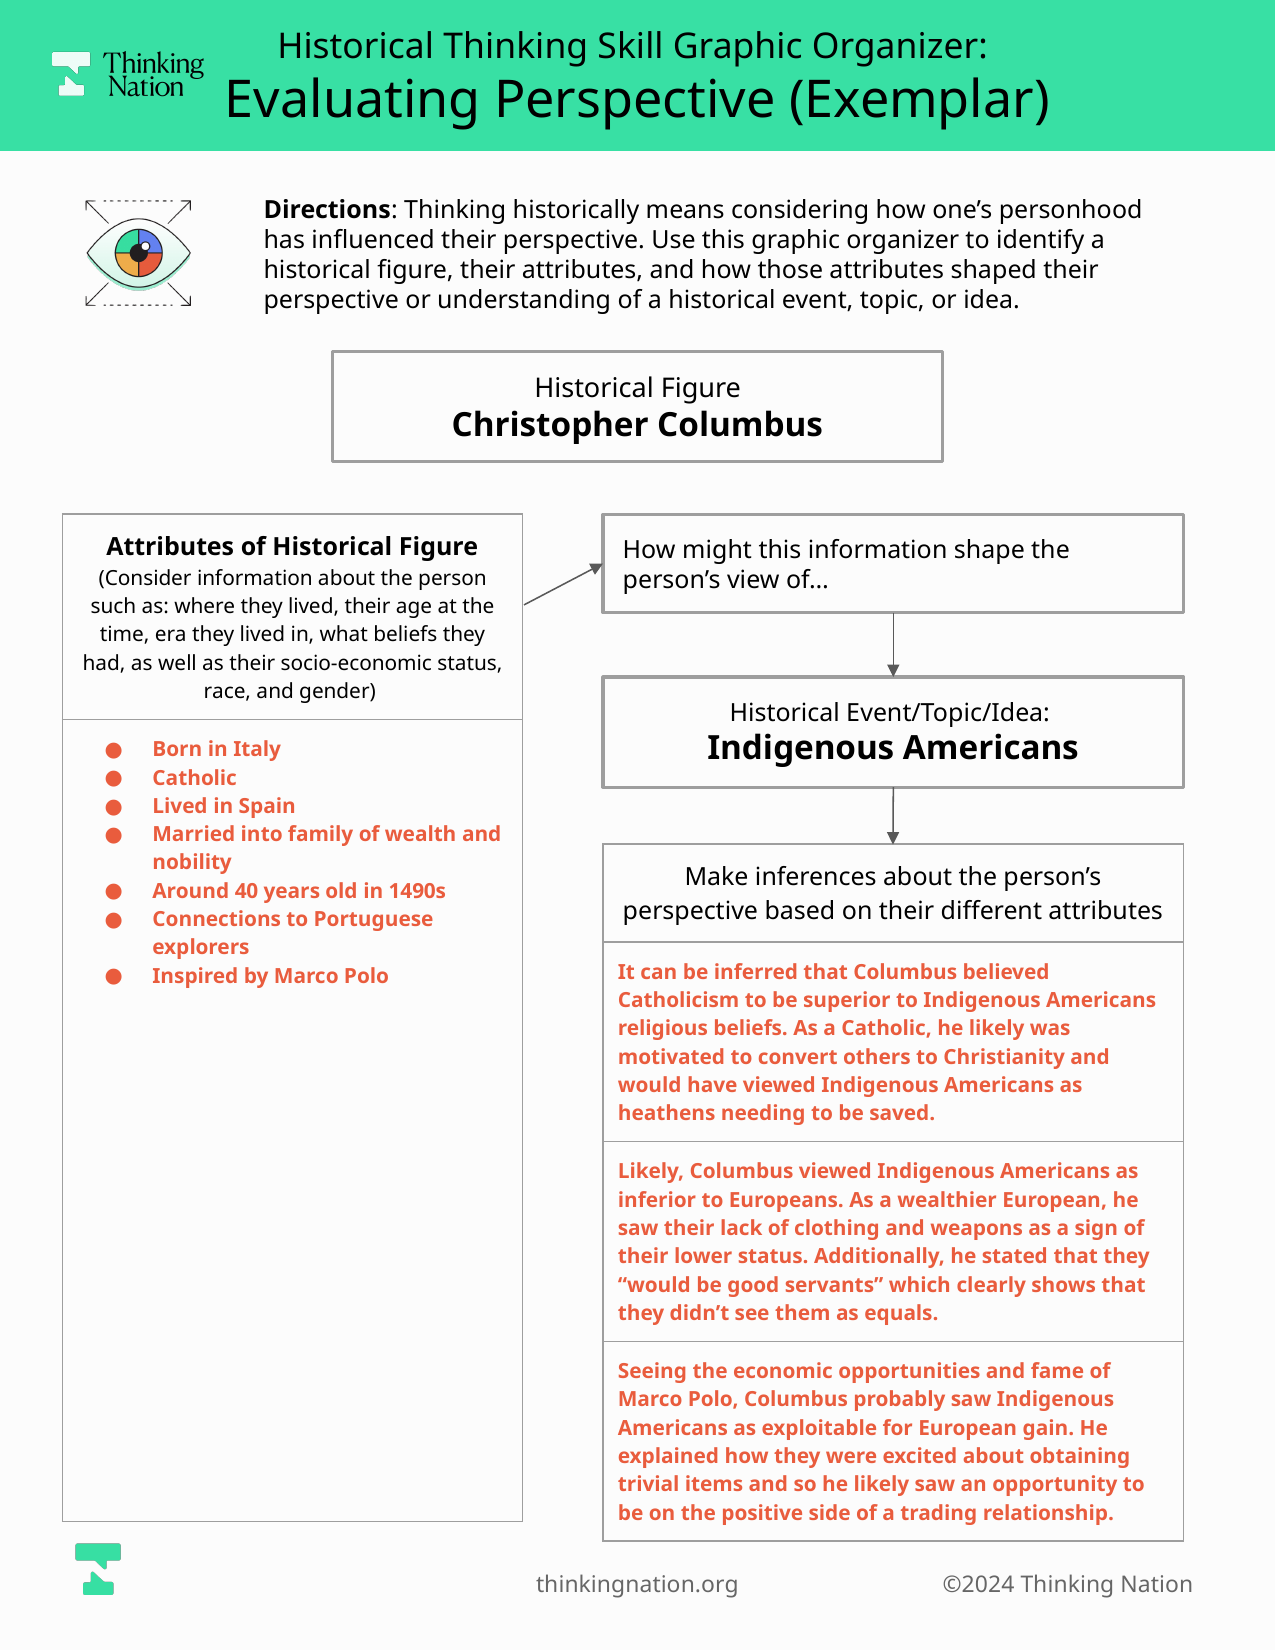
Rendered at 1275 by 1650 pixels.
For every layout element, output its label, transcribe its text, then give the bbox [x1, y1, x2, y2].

table_header Make inferences about the person’s perspective based on their different attributes [604, 845, 1183, 941]
table_cell It can be inferred that Columbus believed Catholicism to be superior to Indigenous Americans religious beliefs. As a Catholic, he likely was motivated to convert others to Christianity and would have viewed Indigenous Americans as heathens needing to be saved. [604, 943, 1183, 1141]
picture [62, 1533, 134, 1605]
text_box How might this information shape the person’s view of… [603, 514, 1184, 613]
picture [62, 177, 214, 329]
table_header Attributes of Historical Figure (Consider information about the person such as: where they lived, their age at the time, era they lived in, what beliefs they had, as well as their socio-economic status, race, and gender) [63, 515, 522, 719]
text_box ©2024 Thinking Nation [907, 1553, 1210, 1605]
table_cell Seeing the economic opportunities and fame of Marco Polo, Columbus probably saw Indigenous Americans as exploitable for European gain. He explained how they were excited about obtaining trivial items and so he likely saw an opportunity to be on the positive side of a trading relationship. [604, 1342, 1183, 1540]
picture [35, 37, 210, 110]
text_box thinkingnation.org [486, 1553, 789, 1605]
table_cell Born in Italy Catholic Lived in Spain Married into family of wealth and nobility Around 40 years old in 1490s Connections to Portuguese explorers Inspired by Marco Polo [63, 720, 522, 1521]
table_cell Likely, Columbus viewed Indigenous Americans as inferior to Europeans. As a wealthier European, he saw their lack of clothing and weapons as a sign of their lower status. Additionally, he stated that they “would be good servants” which clearly shows that they didn’t see them as equals. [604, 1142, 1183, 1341]
text_box Historical Thinking Skill Graphic Organizer: Evaluating Perspective (Exemplar) [0, 0, 1275, 151]
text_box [523, 563, 604, 606]
text_box Directions: Thinking historically means considering how one’s personhood has influenced their perspective. Use this graphic organizer to identify a historical figure, their attributes, and how those attributes shaped their perspective or understanding of a historical event, topic, or idea. [244, 187, 1184, 320]
text_box Historical Figure Christopher Columbus [332, 351, 943, 462]
text_box Historical Event/Topic/Idea: Indigenous Americans [603, 677, 1184, 788]
